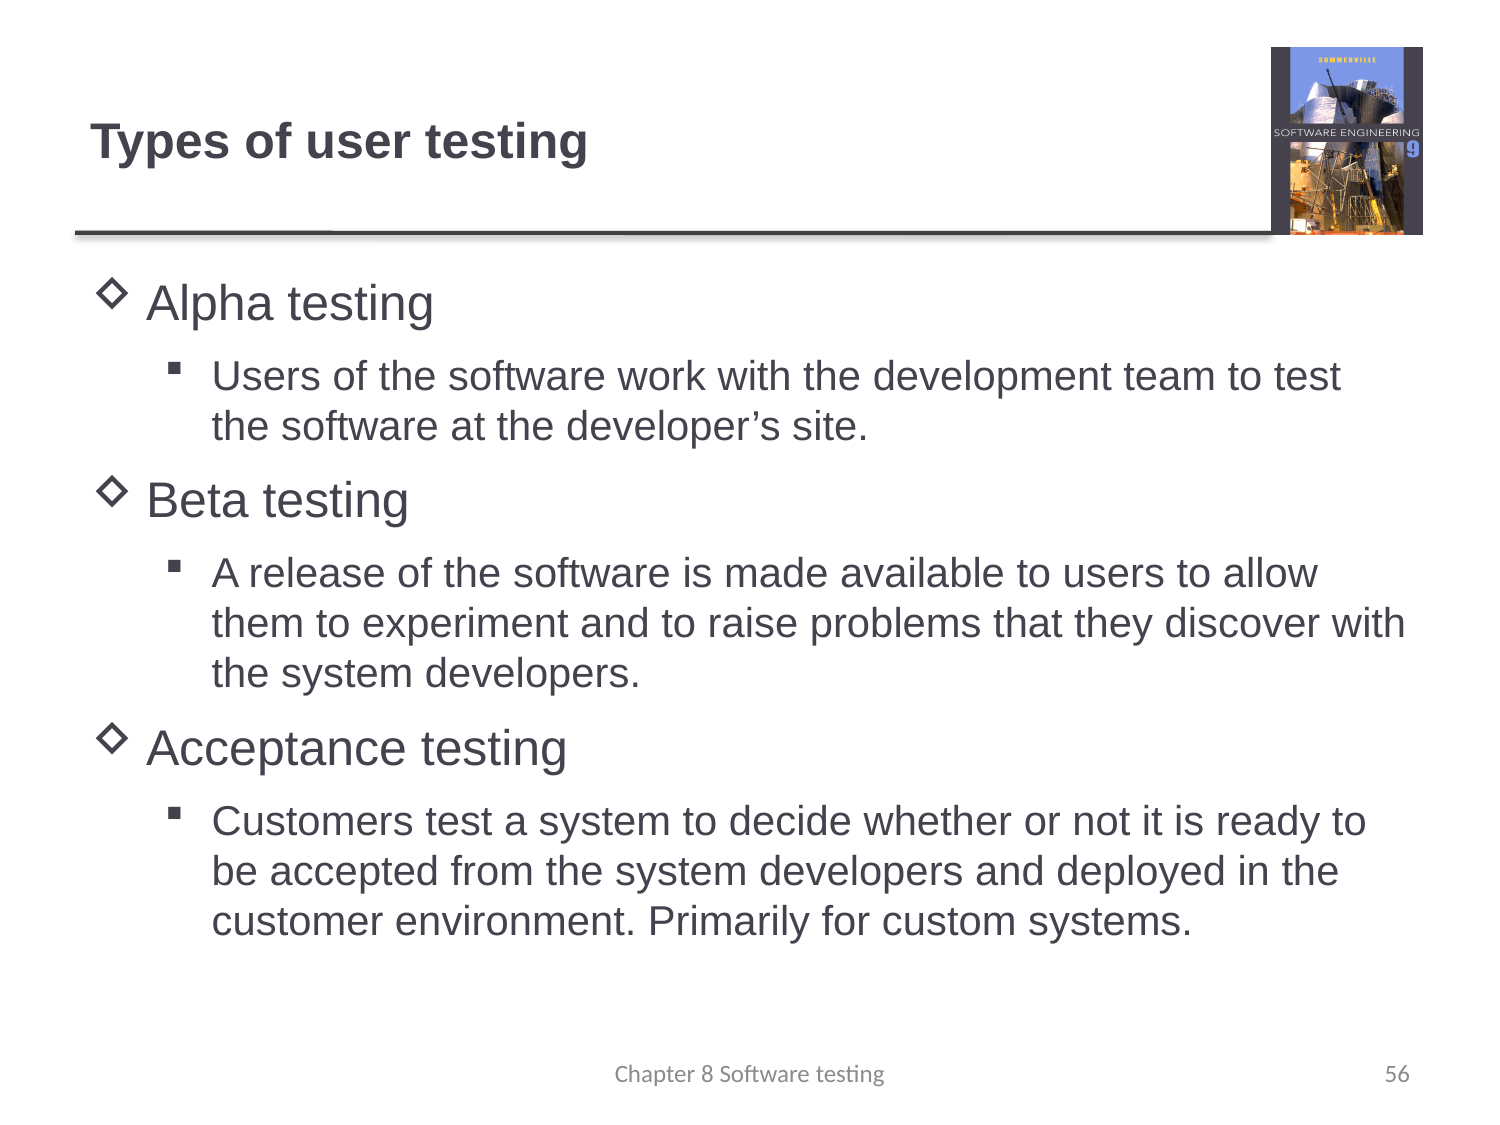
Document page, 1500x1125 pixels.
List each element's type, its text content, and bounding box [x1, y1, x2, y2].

footer Chapter 8 Software testing [512, 1042, 988, 1103]
title Types of user testing [74, 44, 1272, 233]
list Alpha testing Users of the software work with the development team to test the software at the developer’s site. Beta testing A release of the software is made available to users to allow them to experiment and to raise problems that they discover with the system developers. Acceptance testing Customers test a system to decide whether or not it is ready to be accepted from the system developers and deployed in the customer environment. Primarily for custom systems. [75, 262, 1425, 1005]
picture [1272, 47, 1423, 235]
slide_number 56 [1074, 1042, 1425, 1103]
